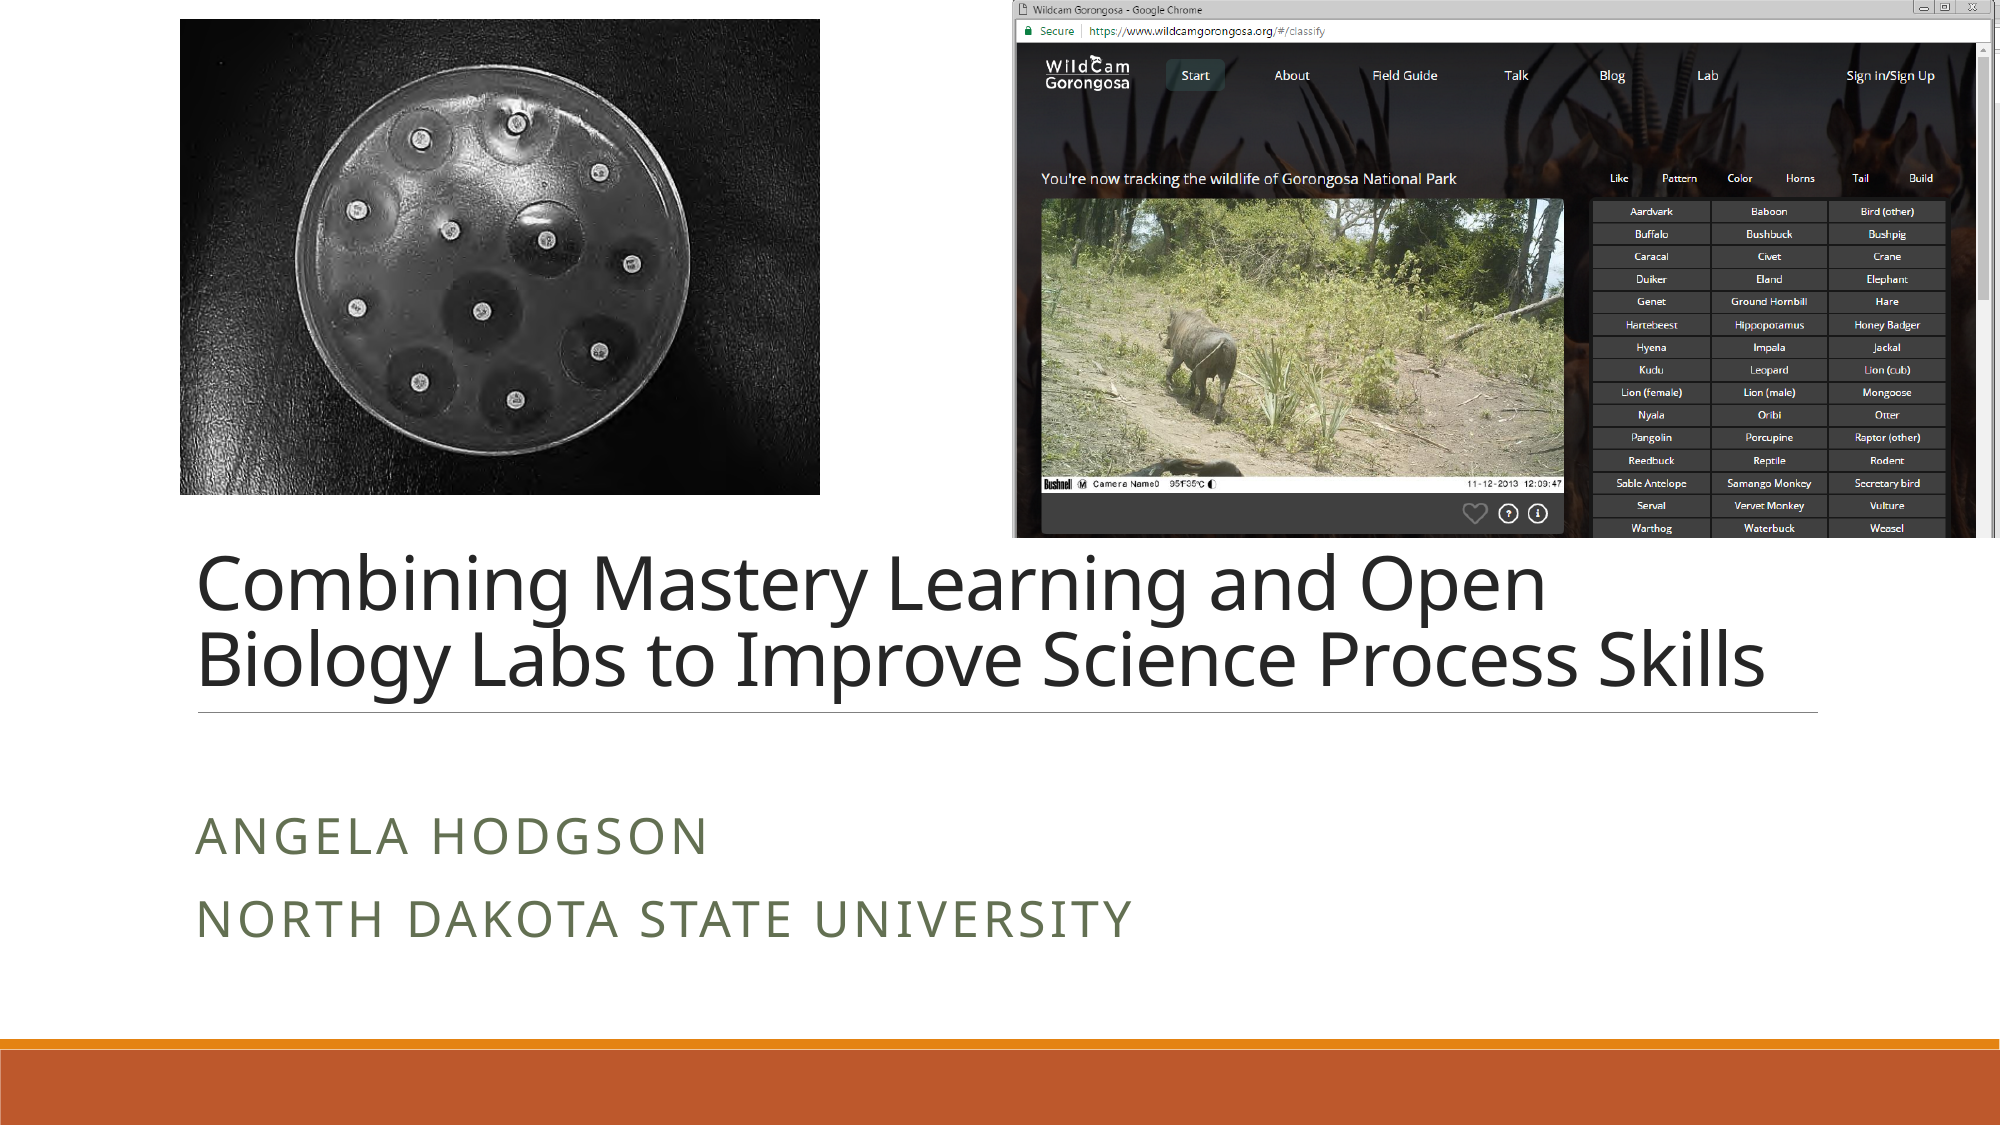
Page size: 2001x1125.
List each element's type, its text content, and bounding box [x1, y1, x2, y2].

picture [1011, 0, 2000, 539]
picture [179, 18, 821, 495]
subtitle Angela Hodgson North Dakota State University [180, 804, 1831, 986]
title Combining Mastery Learning and Open Biology Labs to Improve Science Process Skills [180, 124, 1830, 710]
